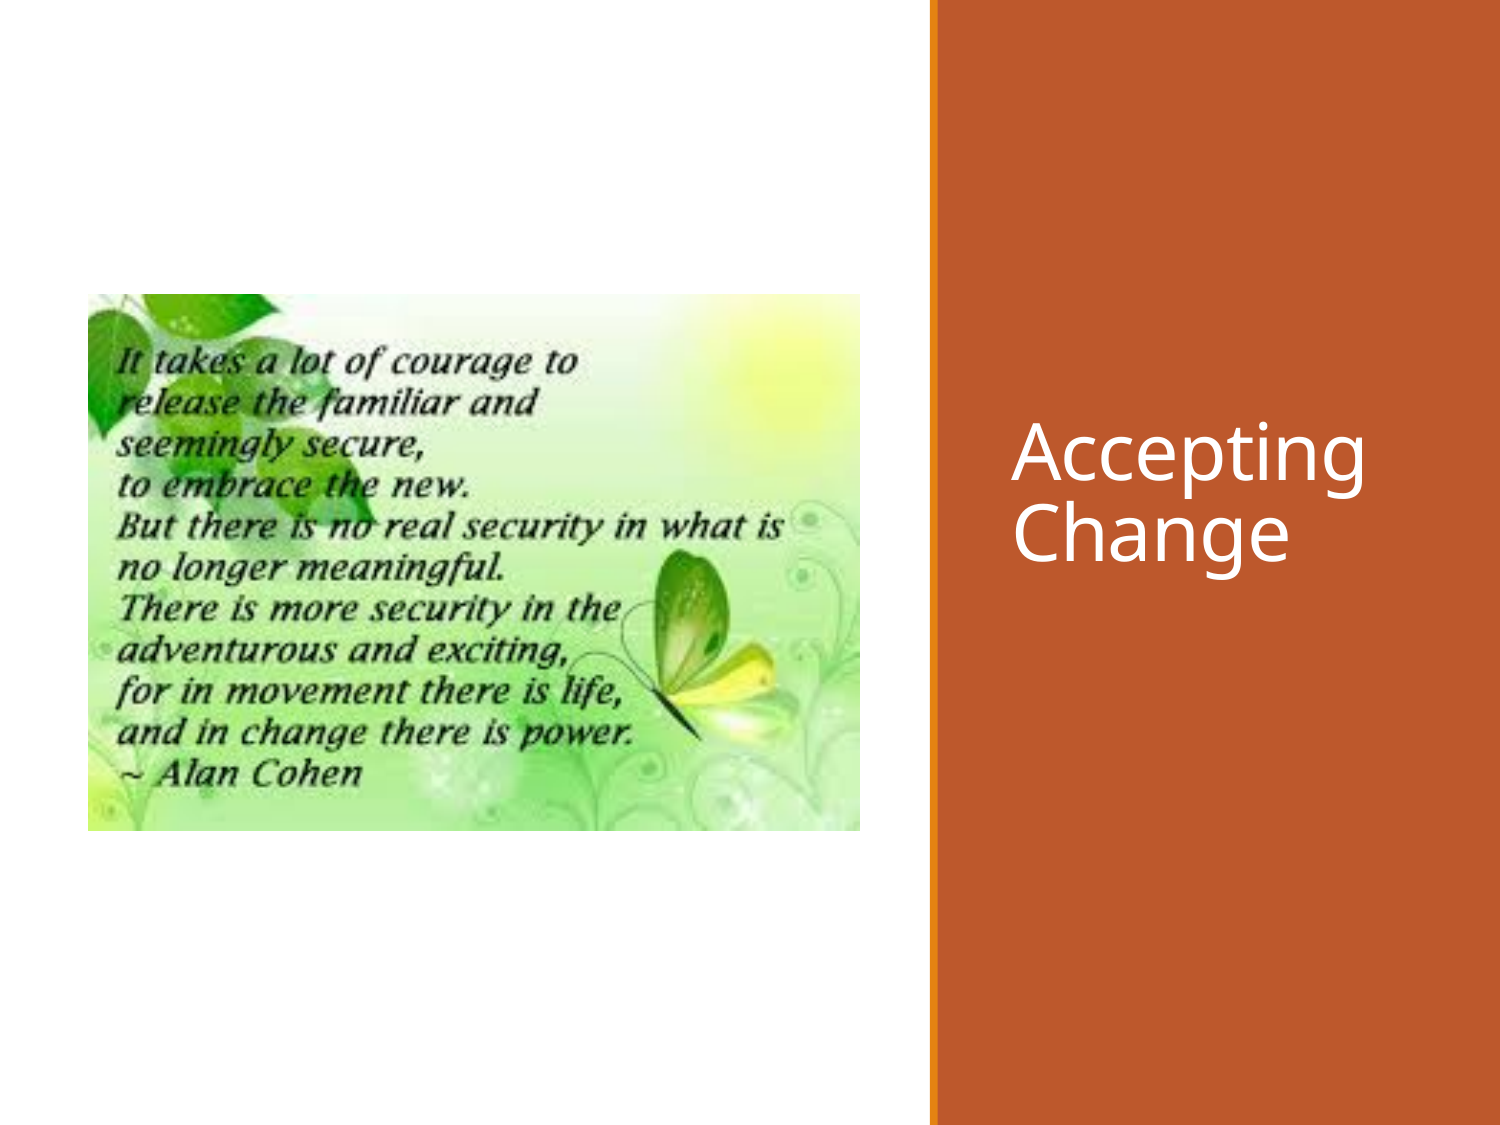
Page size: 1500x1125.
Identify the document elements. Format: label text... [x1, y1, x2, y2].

text_box Accepting Change [996, 104, 1447, 585]
picture [88, 293, 861, 832]
text_box [928, 721, 939, 1125]
text_box [939, 0, 1500, 1125]
text_box [928, 0, 939, 709]
text_box [0, 0, 928, 1125]
